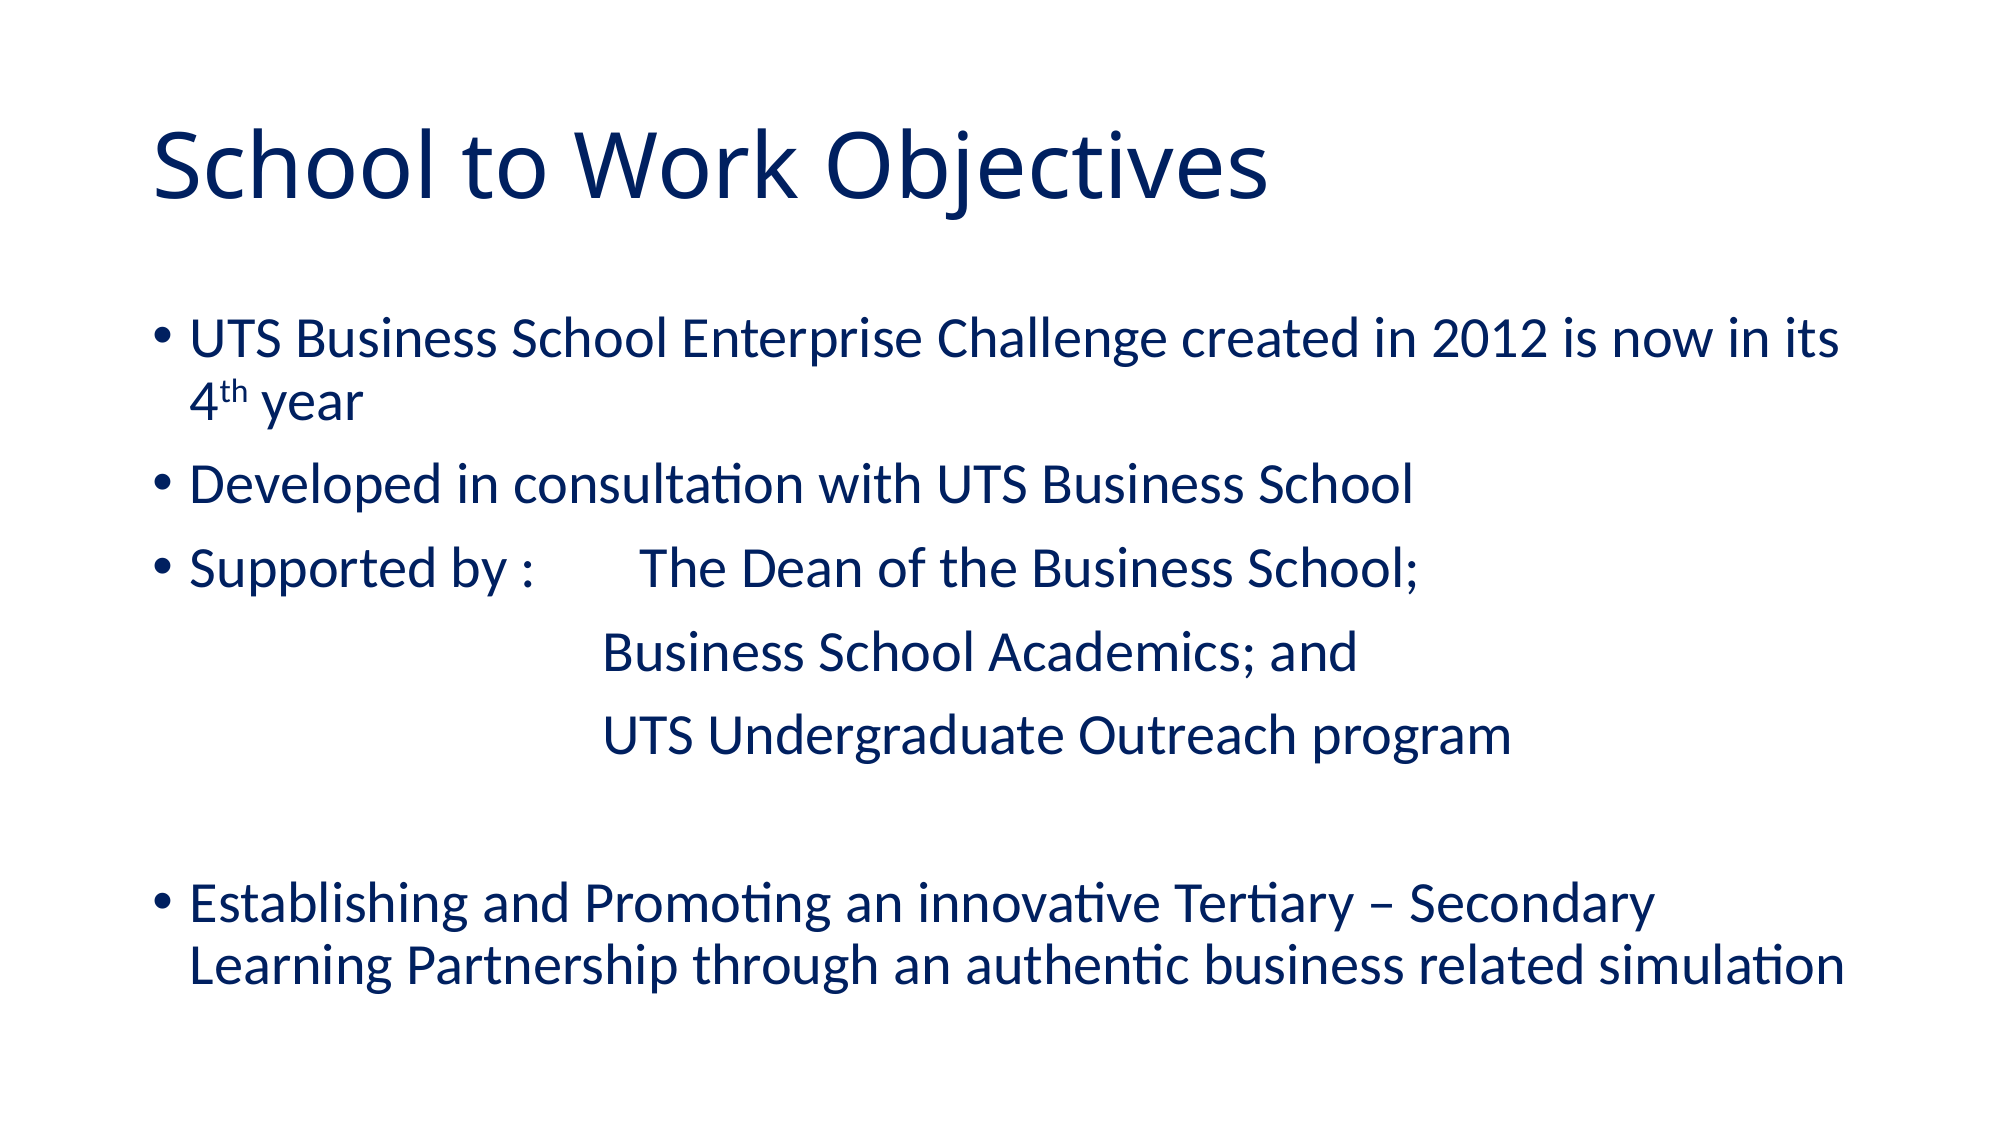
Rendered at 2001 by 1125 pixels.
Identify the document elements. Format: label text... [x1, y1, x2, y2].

list UTS Business School Enterprise Challenge created in 2012 is now in its 4th year Developed in consultation with UTS Business School Supported by : The Dean of the Business School; Business School Academics; and UTS Undergraduate Outreach program Establishing and Promoting an innovative Tertiary – Secondary Learning Partnership through an authentic business related simulation [137, 299, 1863, 1014]
title School to Work Objectives [137, 59, 1863, 278]
